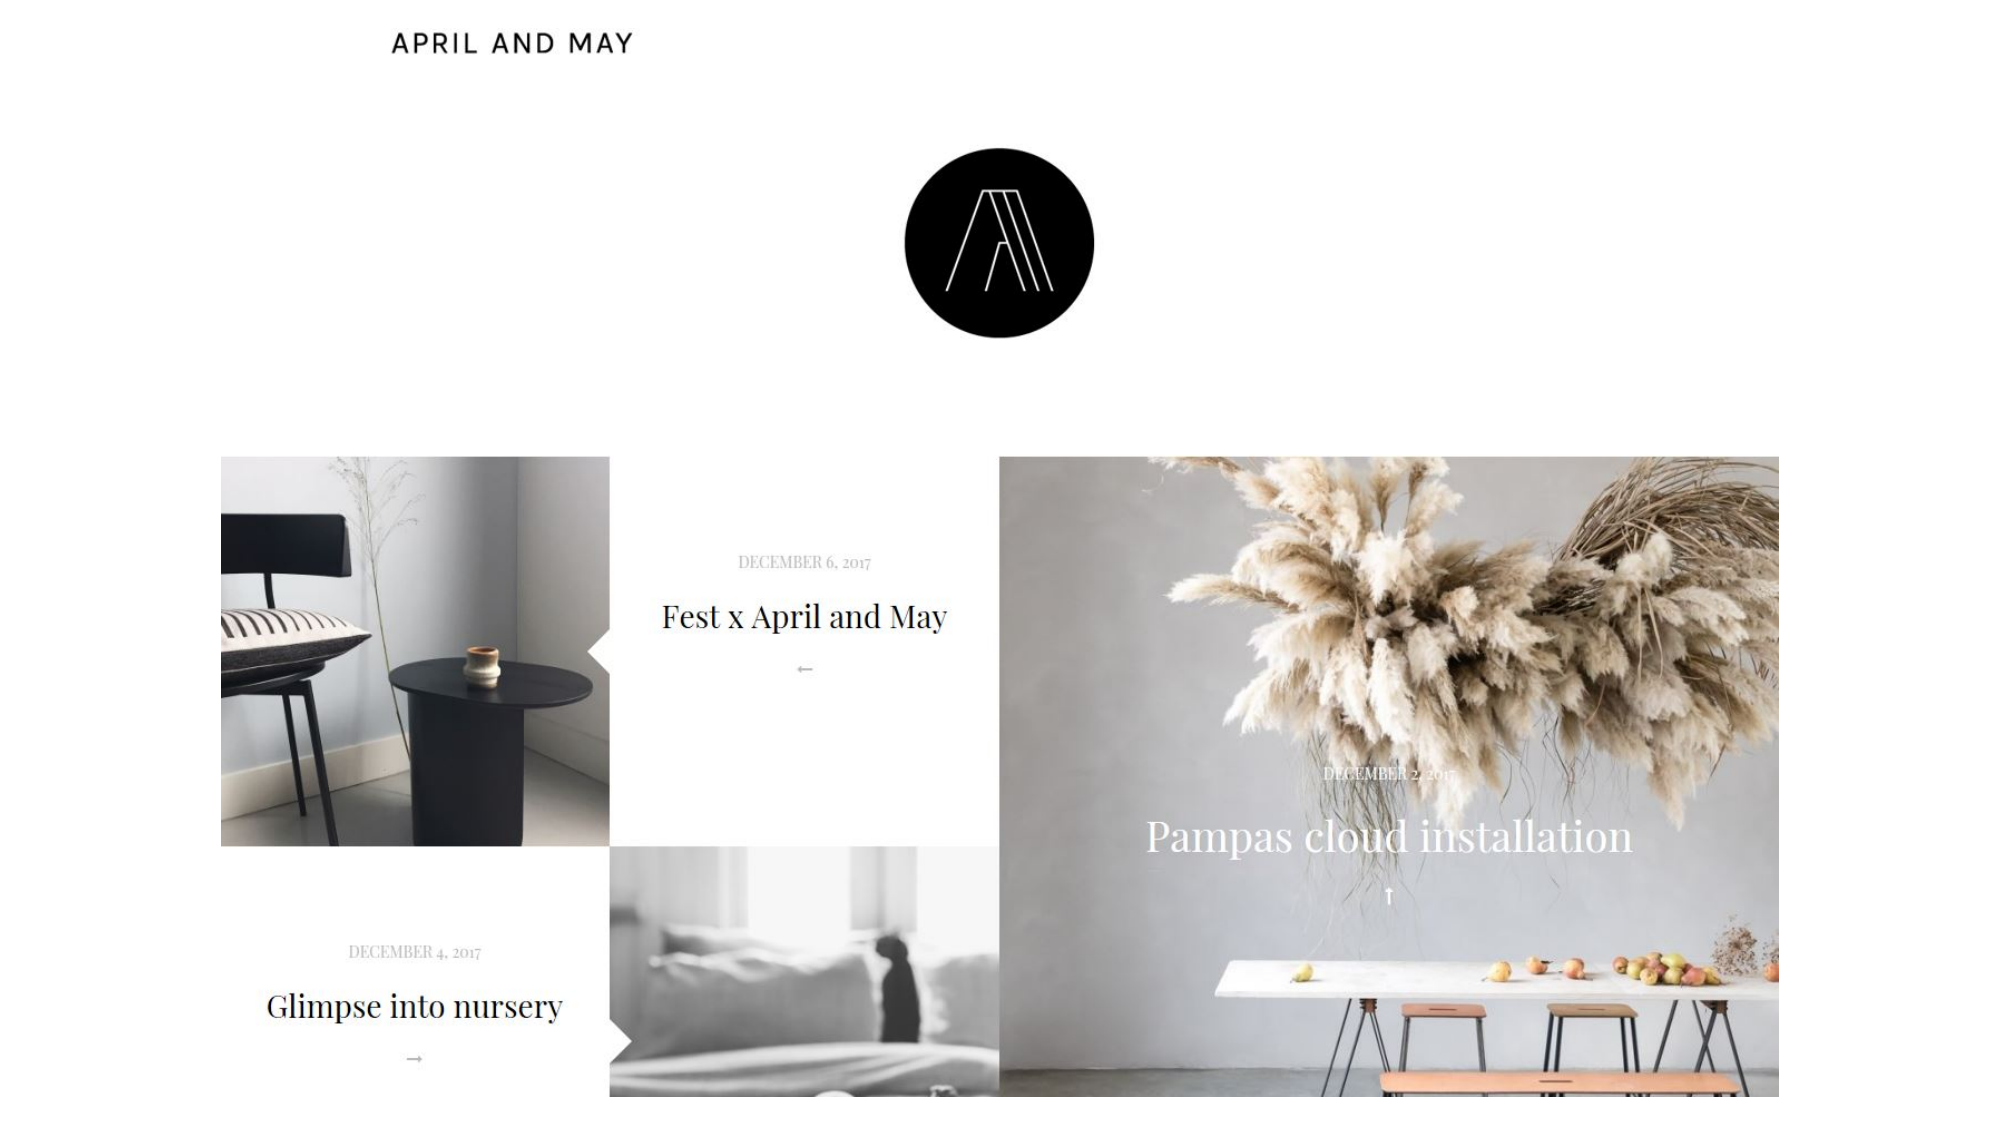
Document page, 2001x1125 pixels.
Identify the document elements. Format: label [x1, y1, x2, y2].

list [221, 28, 1779, 1097]
